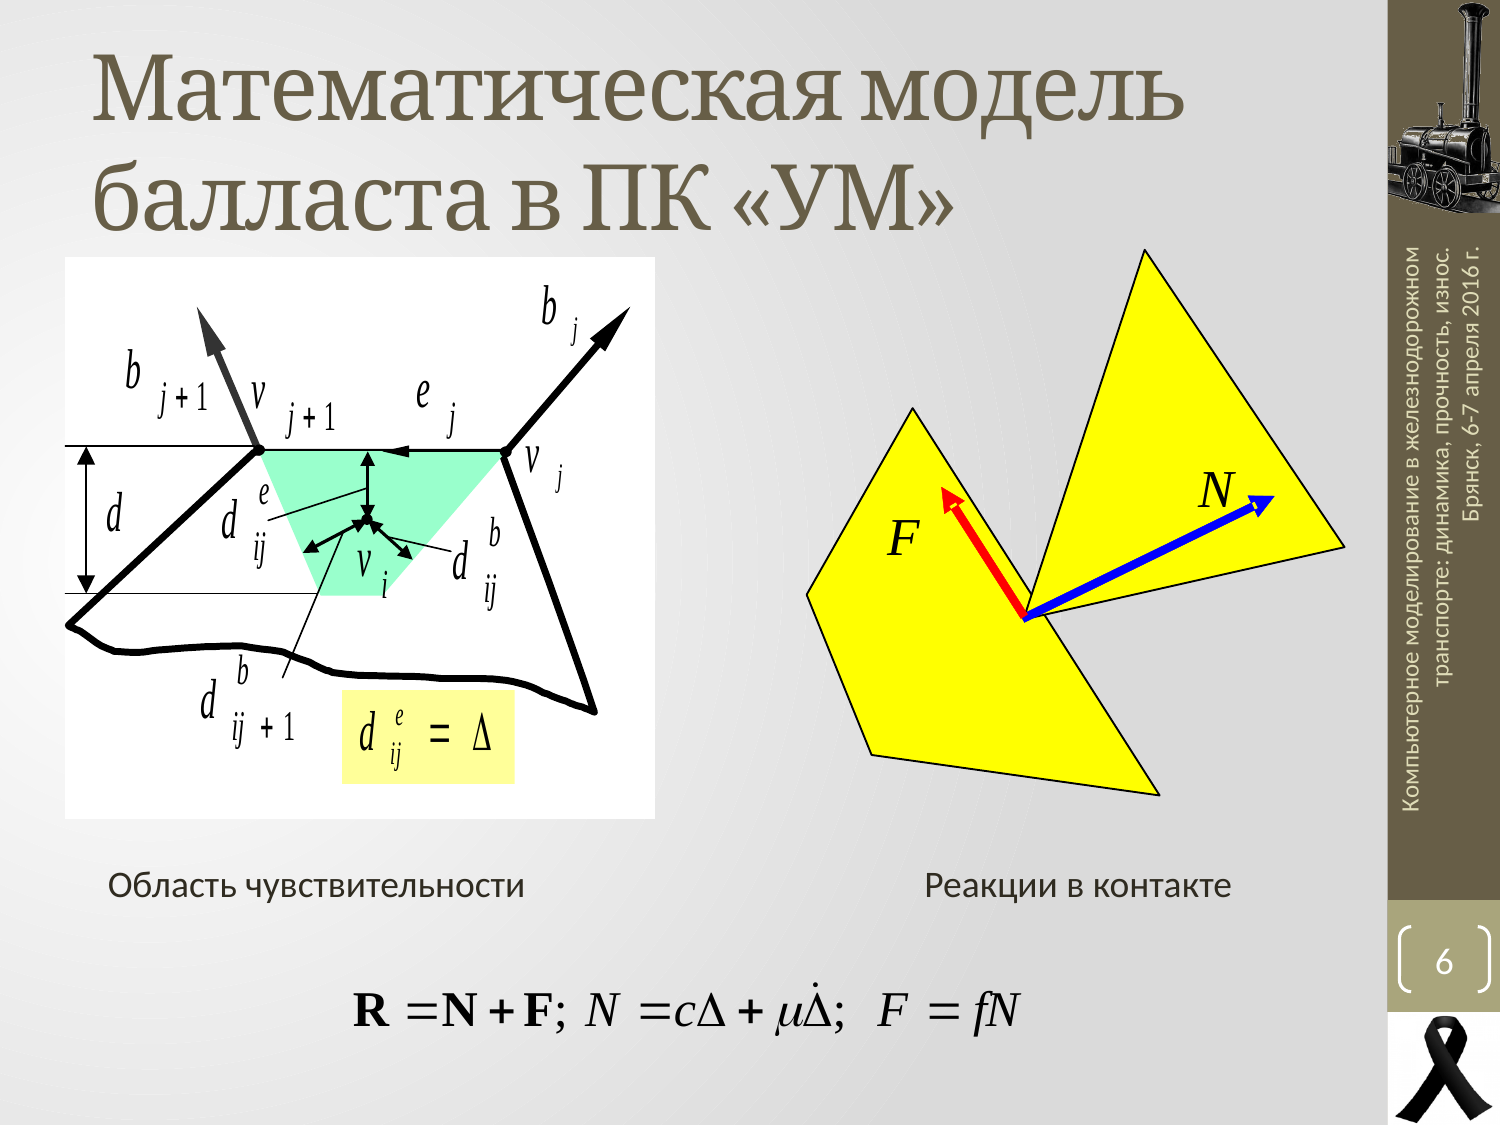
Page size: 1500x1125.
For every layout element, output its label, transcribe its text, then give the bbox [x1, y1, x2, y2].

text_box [344, 975, 1037, 1048]
text_box Область чувствительности [64, 852, 569, 912]
footer Компьютерное моделирование в железнодорожном транспорте: динамика, прочность, износ. Брянск, 6-7 апреля 2016 г. [1383, 231, 1495, 889]
title Математическая модель балласта в ПК «УМ» [75, 45, 1384, 233]
text_box Реакции в контакте [826, 852, 1331, 912]
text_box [64, 256, 656, 820]
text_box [802, 244, 1351, 801]
picture [1388, 0, 1500, 213]
picture [1387, 1012, 1500, 1125]
slide_number 6 [1397, 925, 1492, 994]
